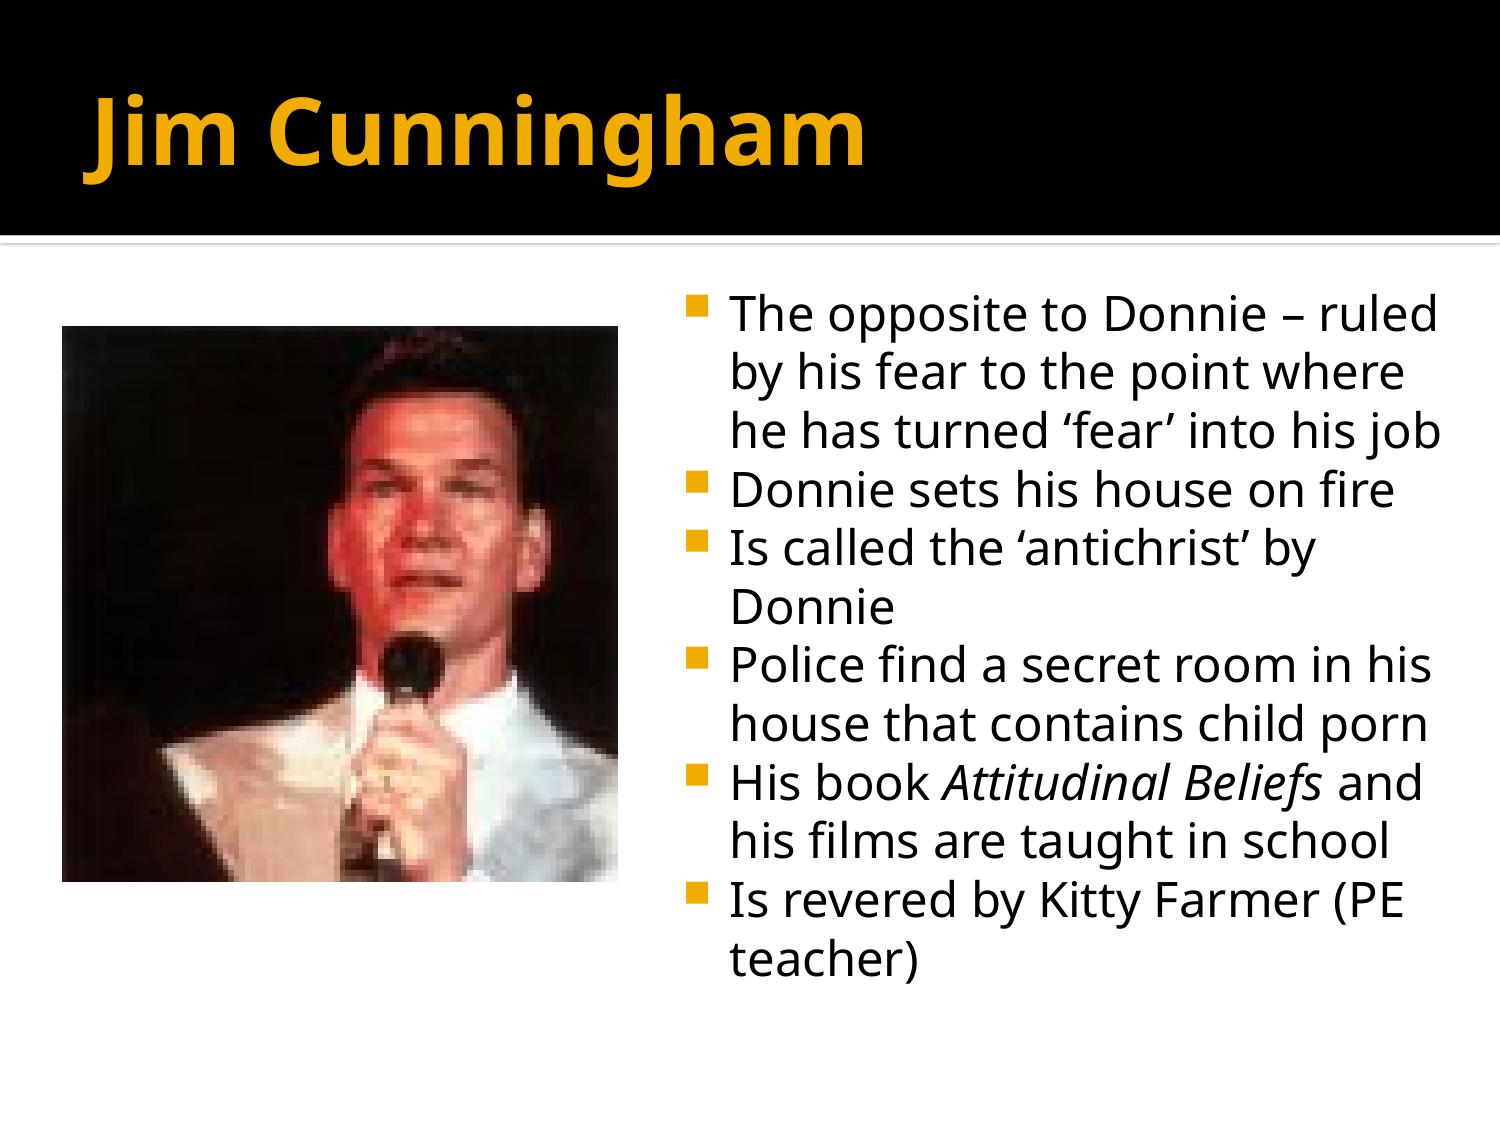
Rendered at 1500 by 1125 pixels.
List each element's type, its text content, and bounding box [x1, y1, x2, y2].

title Jim Cunningham [75, 24, 1425, 231]
list The opposite to Donnie – ruled by his fear to the point where he has turned ‘fear’ into his job Donnie sets his house on fire Is called the ‘antichrist’ by Donnie Police find a secret room in his house that contains child porn His book Attitudinal Beliefs and his films are taught in school Is revered by Kitty Farmer (PE teacher) [655, 267, 1459, 1094]
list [62, 326, 618, 882]
